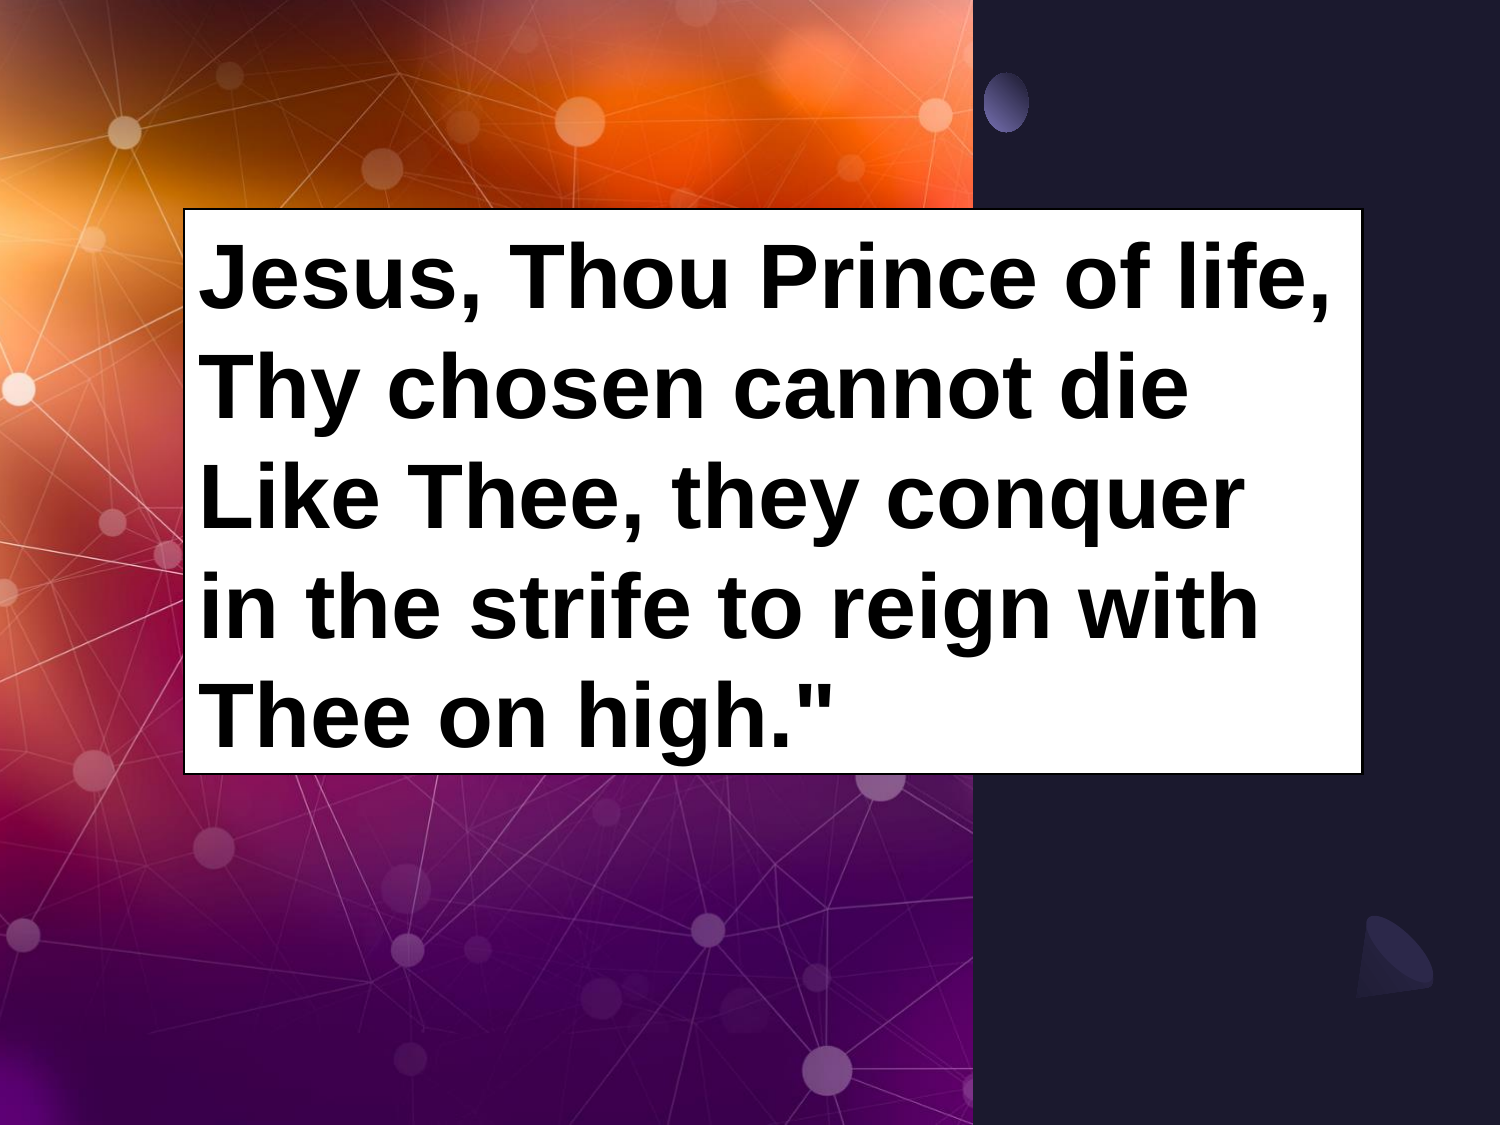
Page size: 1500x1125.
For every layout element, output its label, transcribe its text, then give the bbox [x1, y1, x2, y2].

text_box Jesus, Thou Prince of life, Thy chosen cannot die Like Thee, they conquer in the strife to reign with Thee on high." [973, 208, 1364, 775]
picture [0, 0, 973, 1125]
